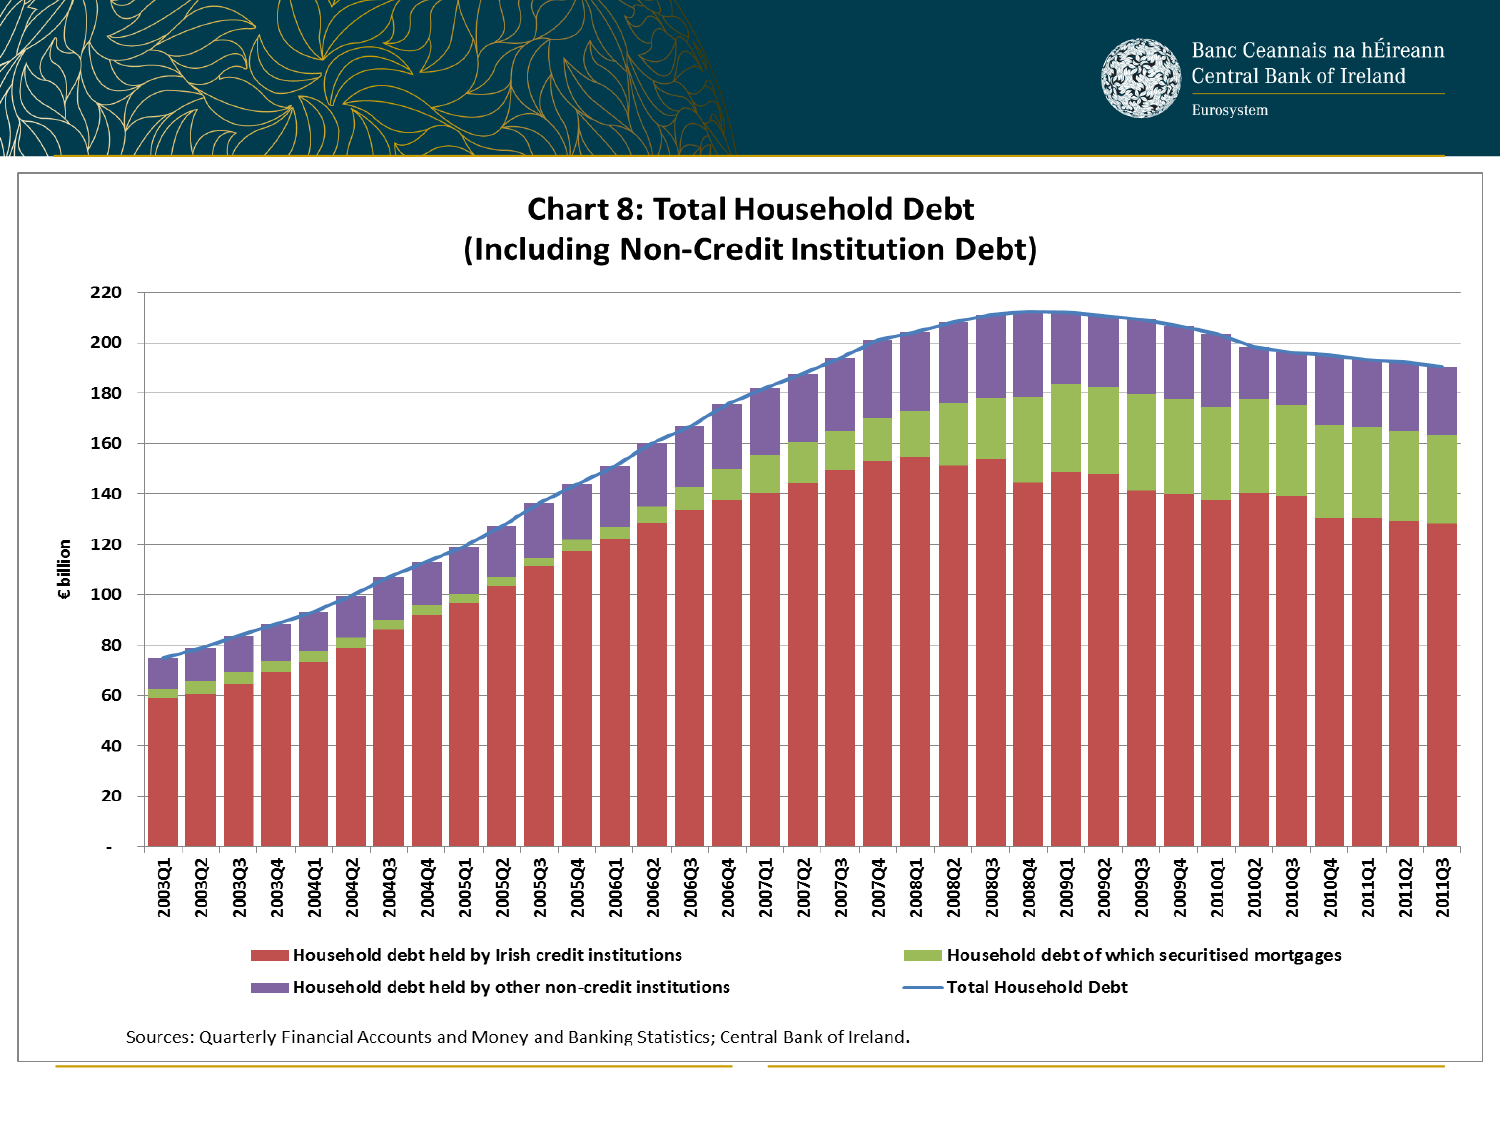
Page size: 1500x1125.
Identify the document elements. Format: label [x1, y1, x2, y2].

picture [177, 70, 183, 77]
picture [164, 113, 172, 118]
picture [1412, 49, 1419, 57]
picture [158, 36, 165, 44]
picture [318, 55, 327, 60]
picture [17, 48, 27, 60]
picture [509, 82, 513, 93]
picture [284, 106, 294, 116]
picture [717, 103, 723, 120]
picture [473, 40, 477, 50]
picture [123, 116, 129, 131]
picture [625, 63, 633, 83]
picture [502, 125, 515, 129]
picture [97, 103, 104, 112]
picture [0, 142, 1500, 1125]
picture [691, 102, 697, 113]
picture [1102, 39, 1181, 117]
picture [84, 41, 91, 47]
picture [577, 120, 581, 143]
